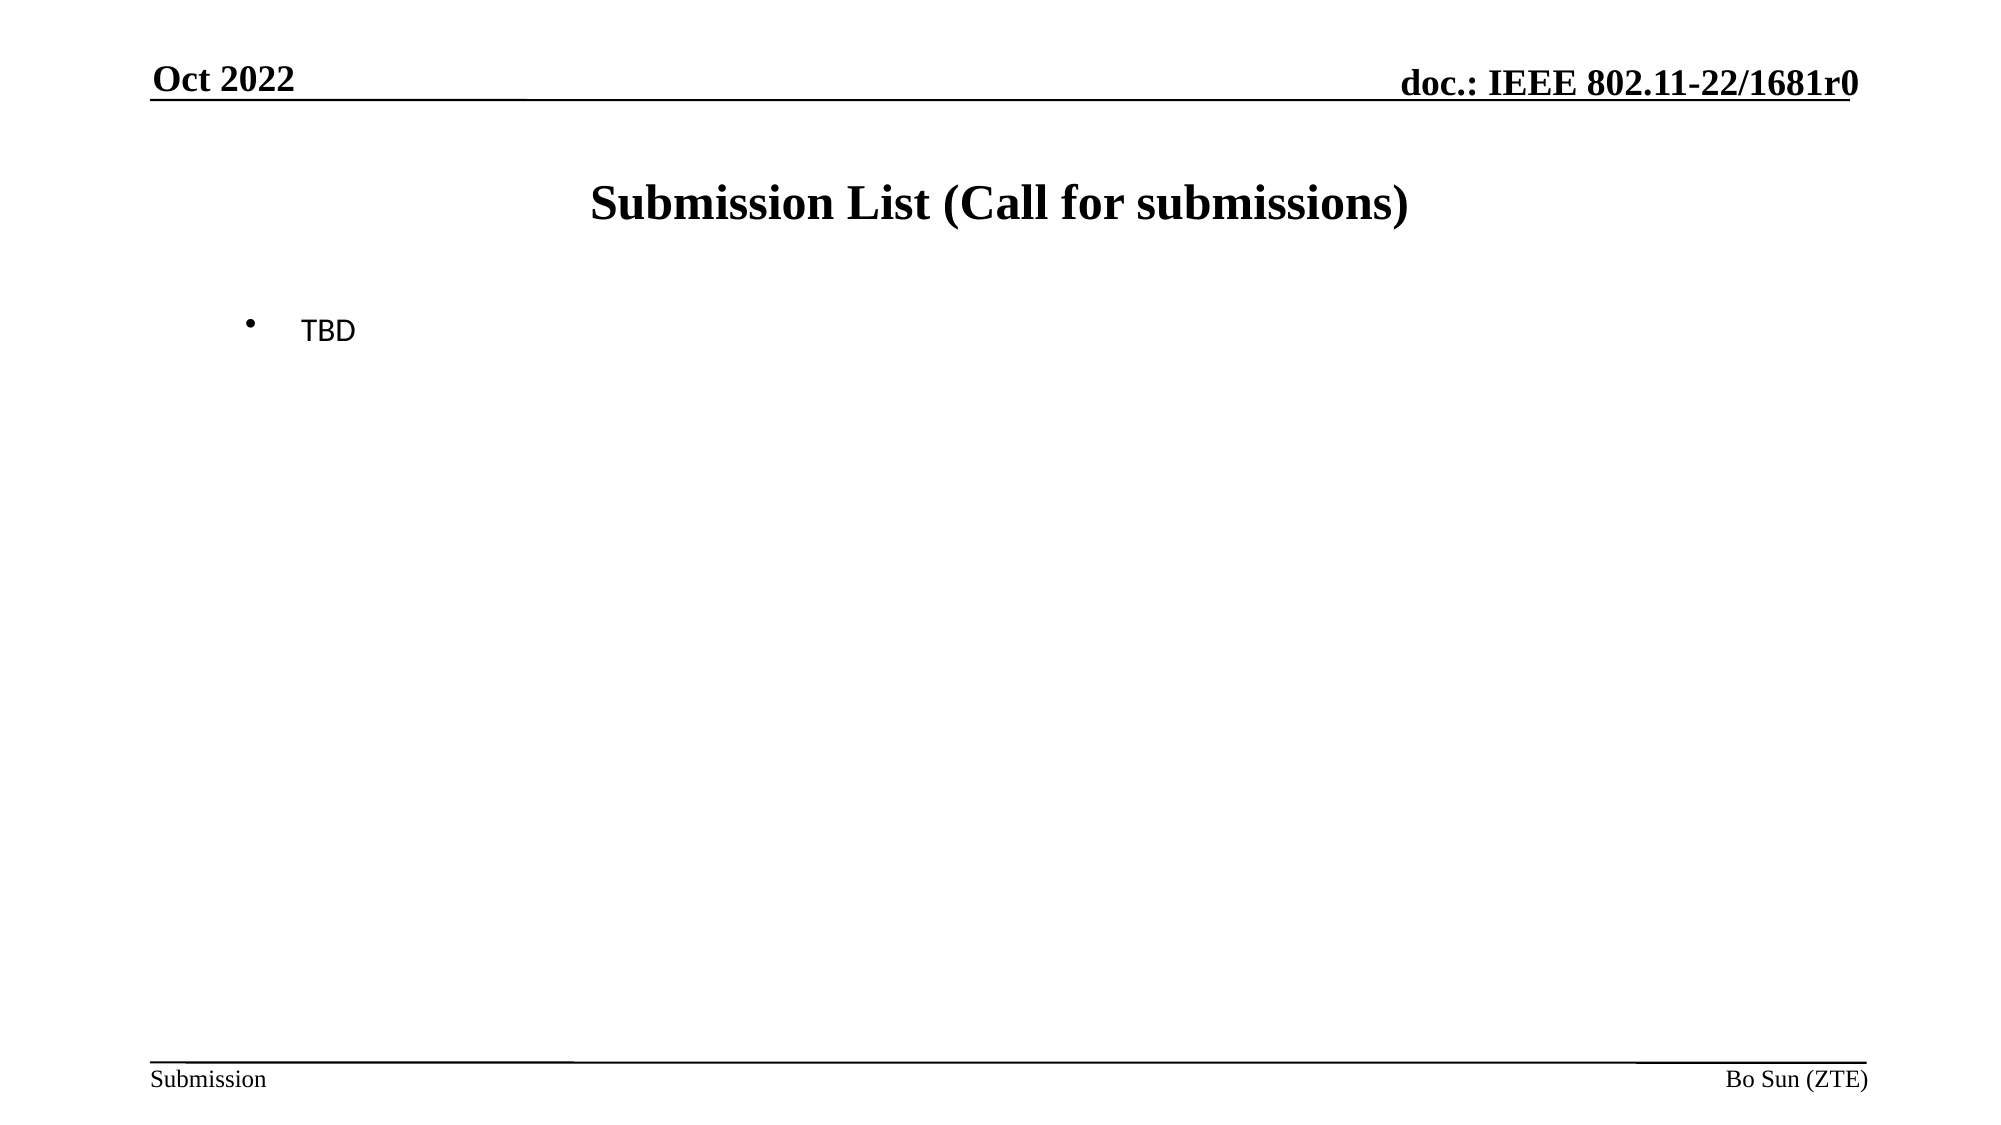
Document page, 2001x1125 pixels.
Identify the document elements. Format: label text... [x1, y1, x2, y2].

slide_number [152, 54, 563, 100]
title Submission List (Call for submissions) [149, 112, 1850, 288]
footer Bo Sun (ZTE) [1171, 1061, 1869, 1093]
list TBD [154, 299, 1831, 1051]
